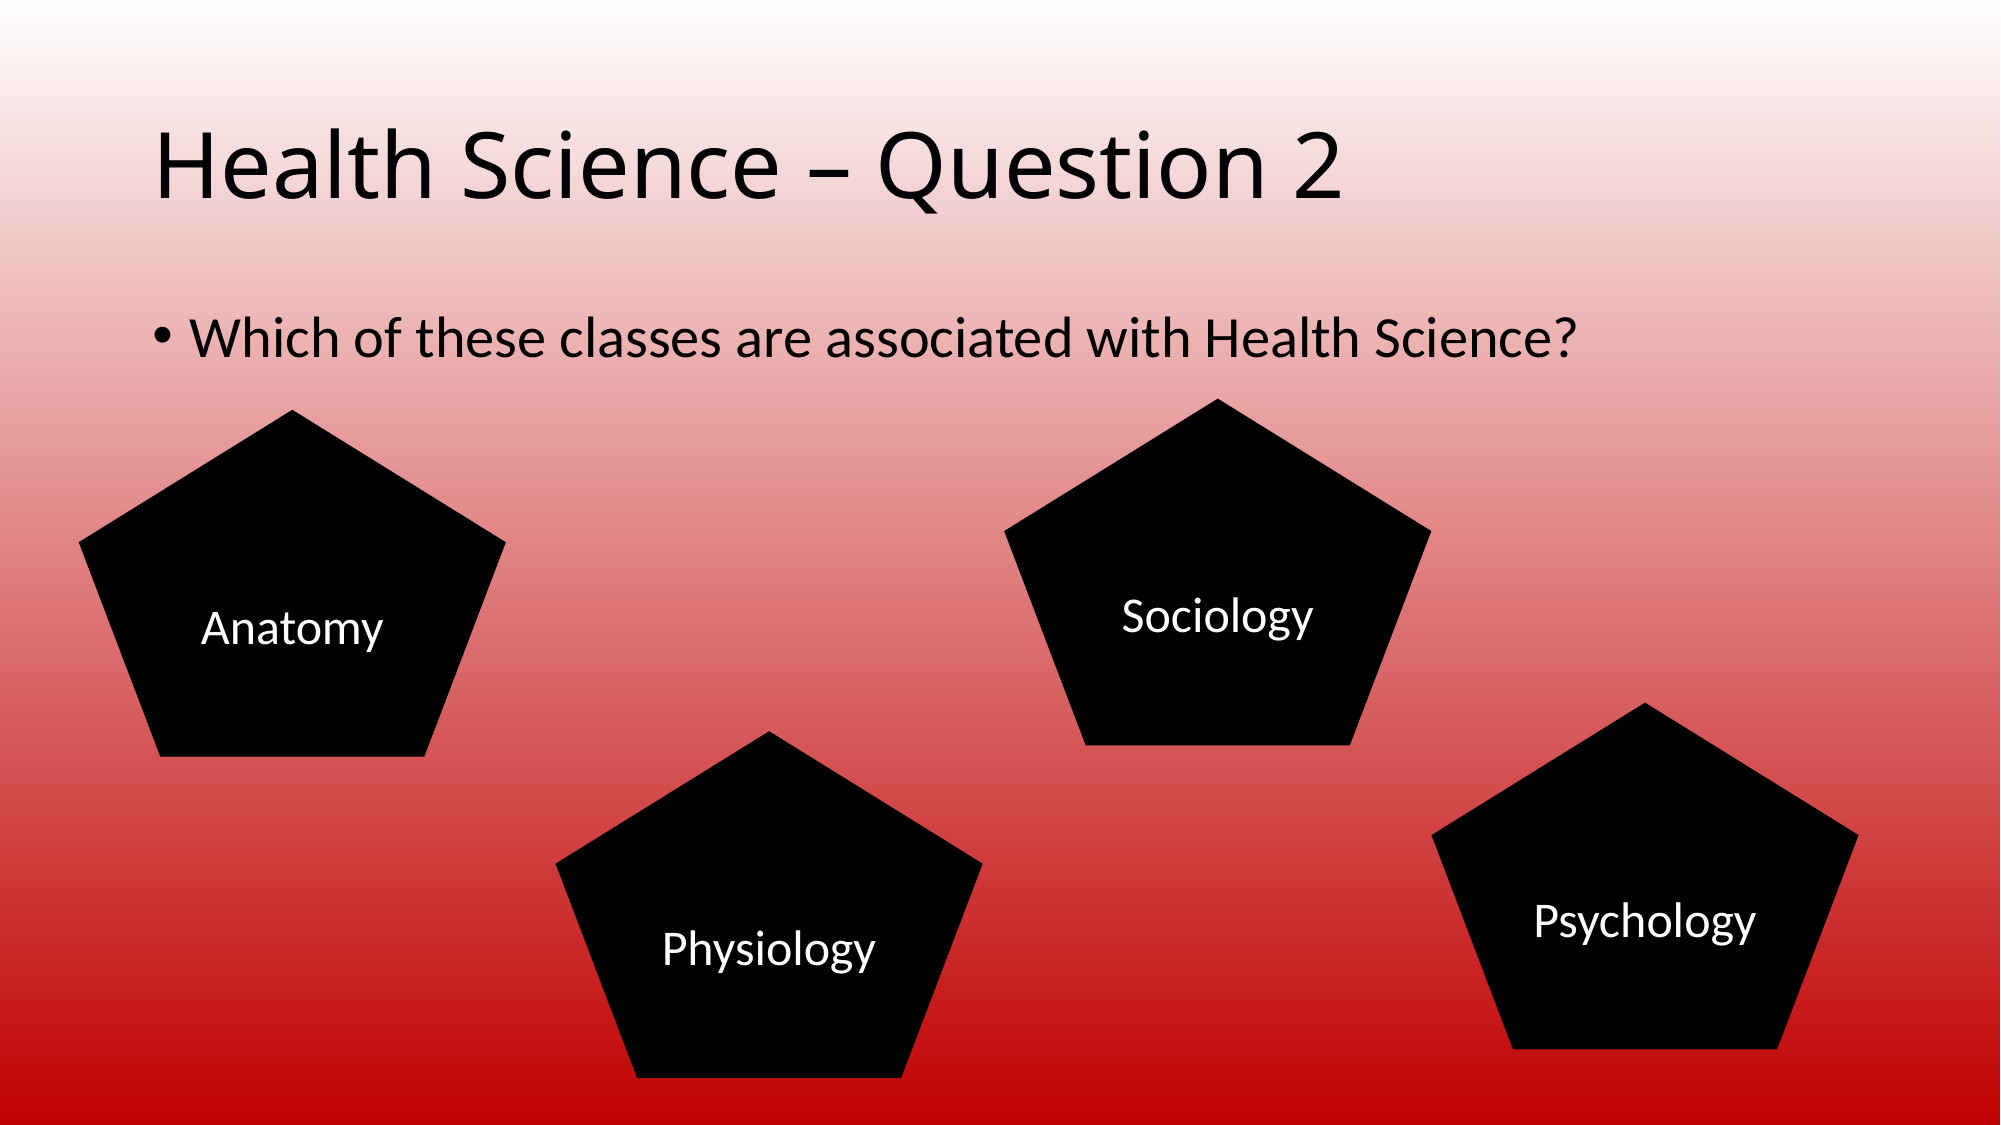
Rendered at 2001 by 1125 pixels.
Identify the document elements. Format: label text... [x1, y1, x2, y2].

text_box Physiology [554, 730, 984, 1080]
text_box Sociology [1002, 397, 1433, 747]
list Which of these classes are associated with Health Science? [137, 299, 1863, 1014]
text_box Anatomy [77, 408, 508, 758]
text_box Psychology [1430, 701, 1860, 1051]
title Health Science – Question 2 [137, 59, 1863, 278]
